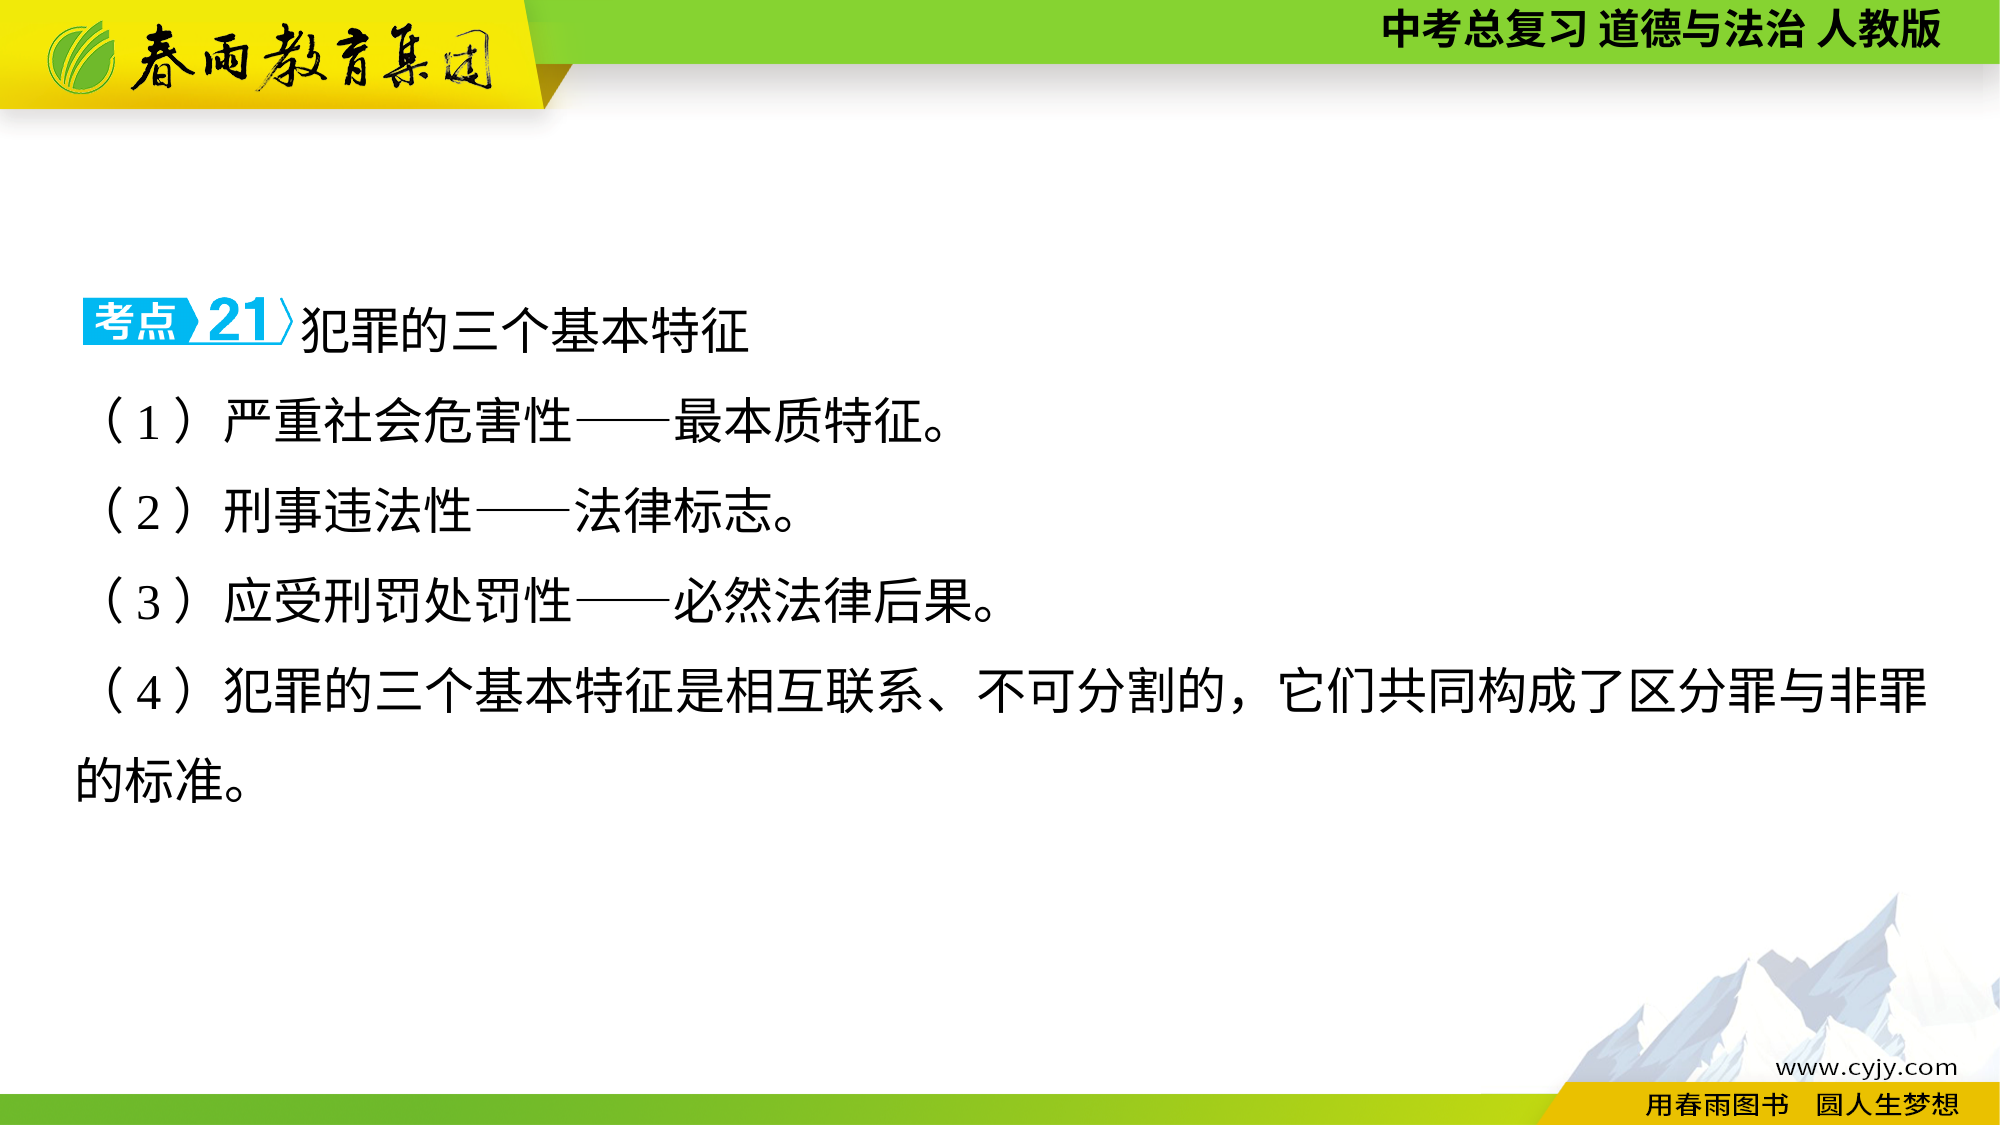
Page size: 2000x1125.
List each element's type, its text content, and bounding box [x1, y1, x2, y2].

picture [0, 0, 2000, 1125]
list 犯罪的三个基本特征 （1）严重社会危害性——最本质特征。 （2）刑事违法性——法律标志。 （3）应受刑罚处罚性——必然法律后果。 （4）犯罪的三个基本特征是相互联系、不可分割的，它们共同构成了区分罪与非罪的标准。 [59, 261, 1944, 811]
